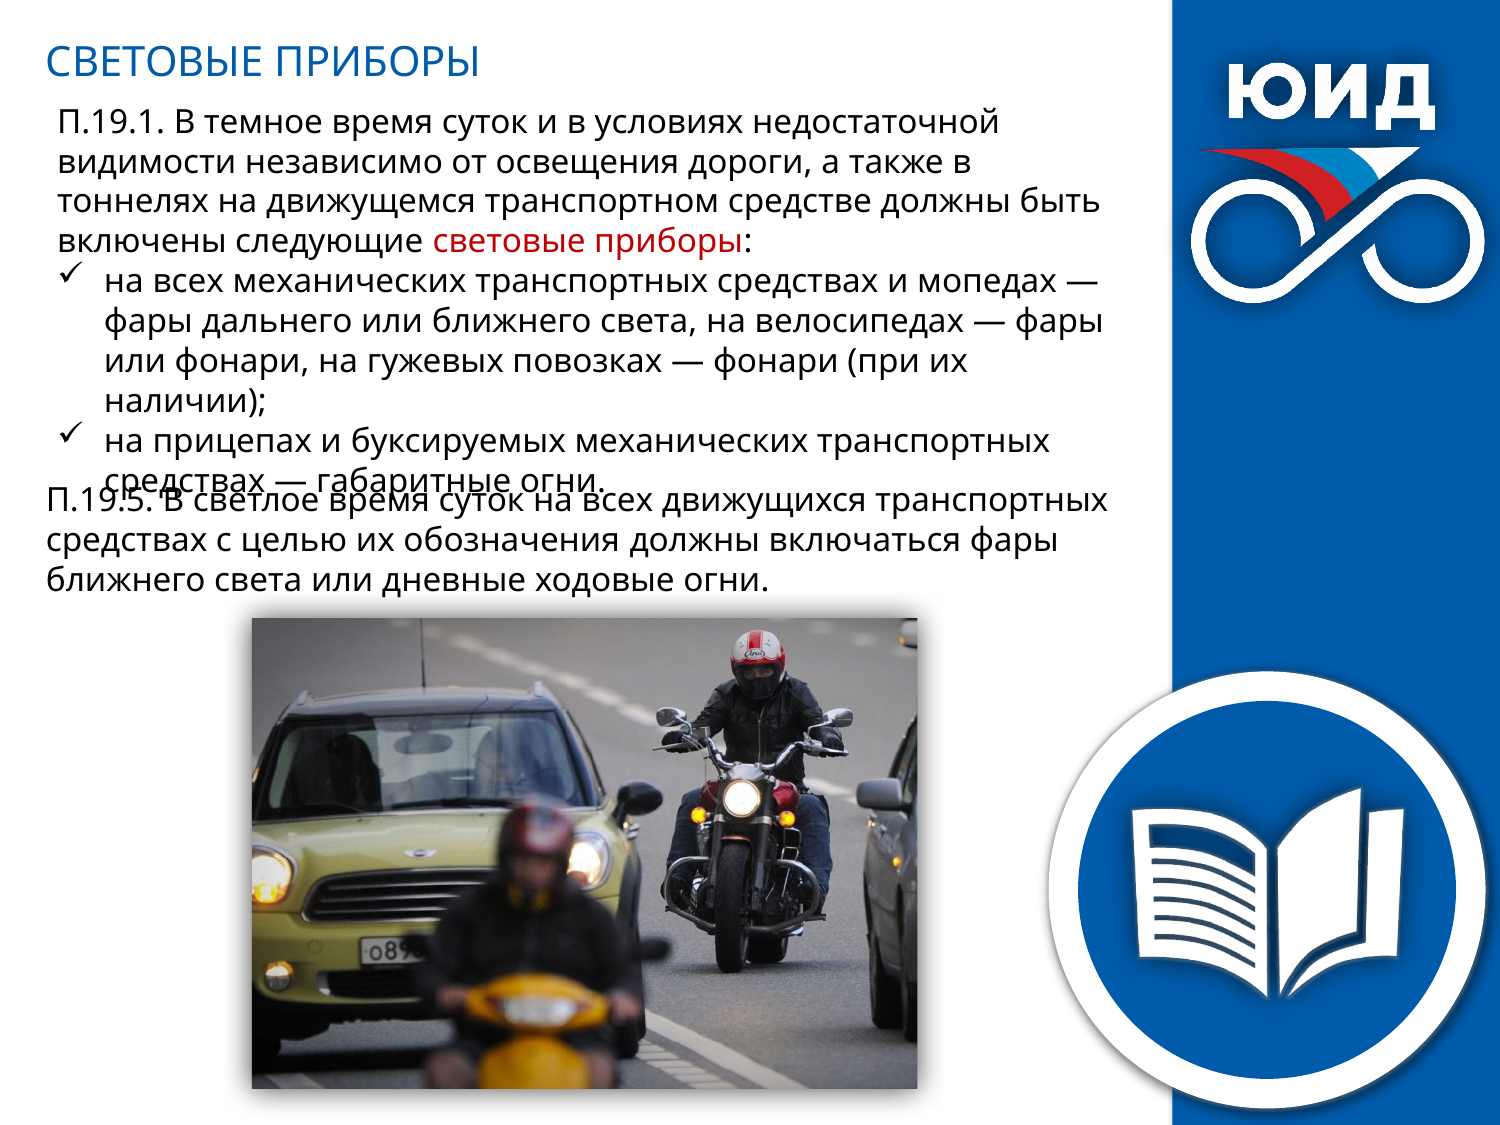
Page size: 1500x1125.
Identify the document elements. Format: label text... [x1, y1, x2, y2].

text_box П.19.5. В светлое время суток на всех движущихся транспортных средствах с целью их обозначения должны включаться фары ближнего света или дневные ходовые огни. [31, 471, 1048, 606]
text_box П.19.1. В темное время суток и в условиях недостаточной видимости независимо от освещения дороги, а также в тоннелях на движущемся транспортном средстве должны быть включены следующие световые приборы: на всех механических транспортных средствах и мопедах — фары дальнего или ближнего света, на велосипедах — фары или фонари, на гужевых повозках — фонари (при их наличии); на прицепах и буксируемых механических транспортных средствах — габаритные огни. [42, 92, 1048, 471]
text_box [1048, 0, 1500, 1125]
text_box СВЕТОВЫЕ ПРИБОРЫ [31, 26, 1048, 92]
picture [251, 618, 918, 1089]
